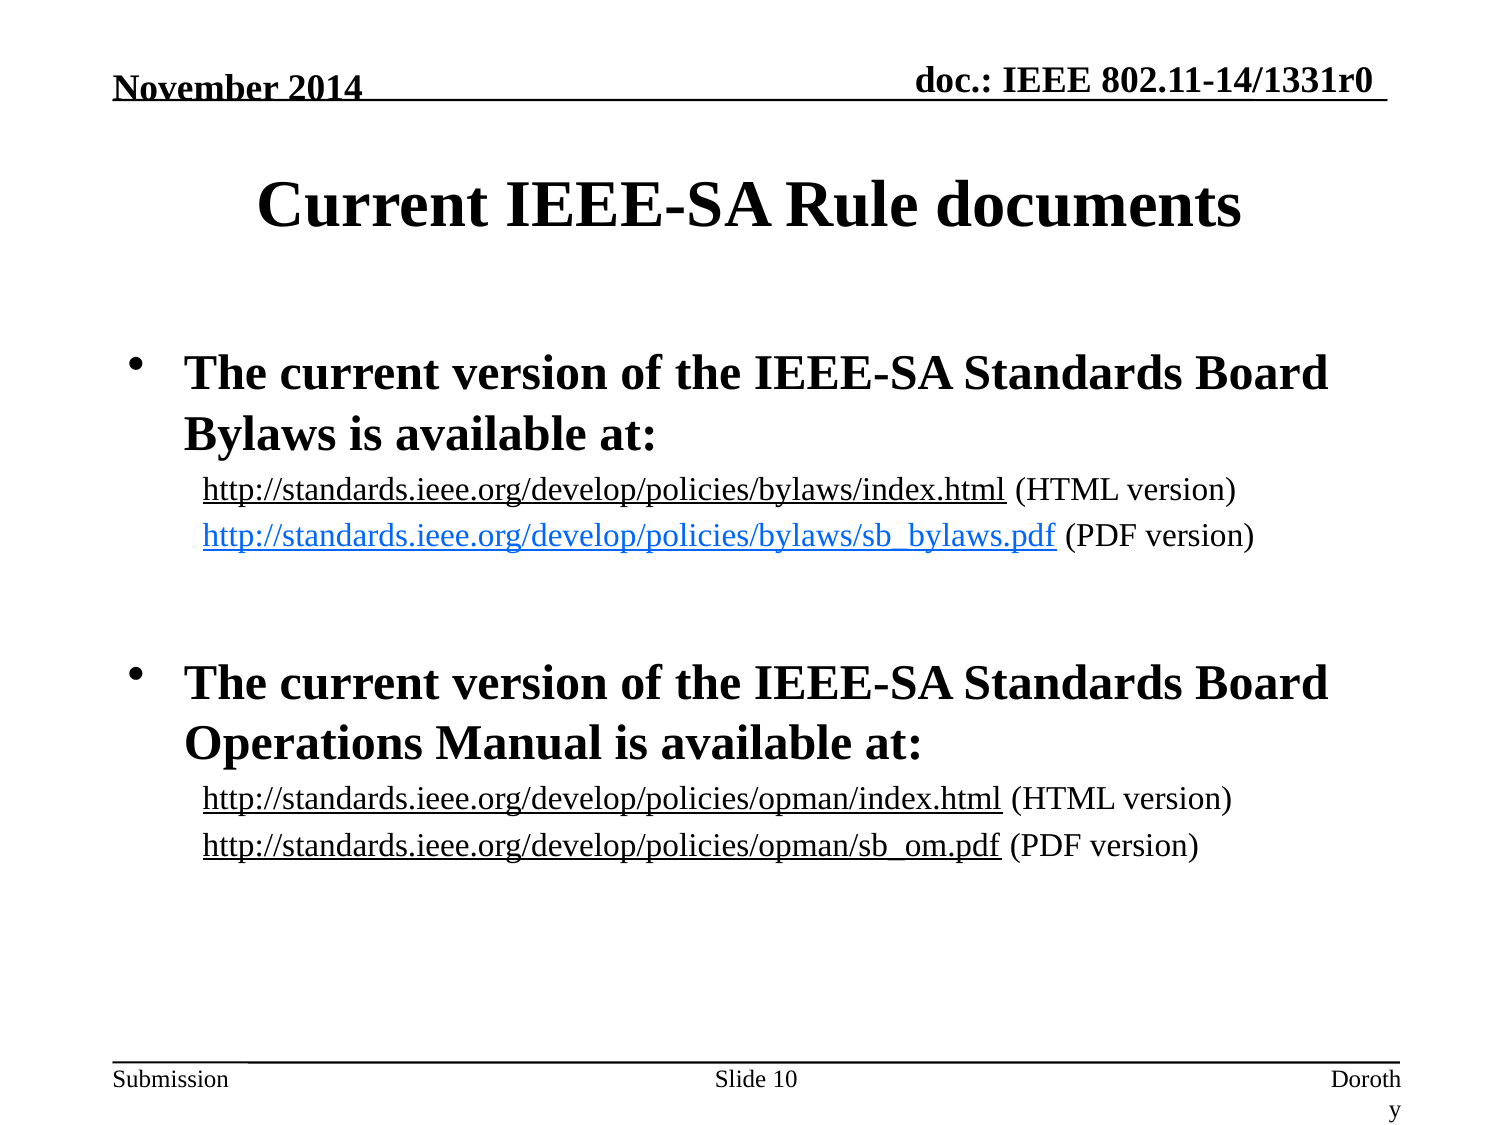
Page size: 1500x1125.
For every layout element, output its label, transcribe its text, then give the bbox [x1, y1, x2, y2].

footer Dorothy Stanley (Aruba Networks) [1324, 1061, 1402, 1093]
title Current IEEE-SA Rule documents [112, 112, 1388, 262]
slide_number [112, 62, 401, 109]
slide_number Slide 10 [712, 1061, 800, 1093]
list The current version of the IEEE-SA Standards Board Bylaws is available at: http://standards.ieee.org/develop/policies/bylaws/index.html (HTML version) http://standards.ieee.org/develop/policies/bylaws/sb_bylaws.pdf (PDF version) The current version of the IEEE-SA Standards Board Operations Manual is available at: http://standards.ieee.org/develop/policies/opman/index.html (HTML version) http://standards.ieee.org/develop/policies/opman/sb_om.pdf (PDF version) [112, 262, 1388, 1051]
